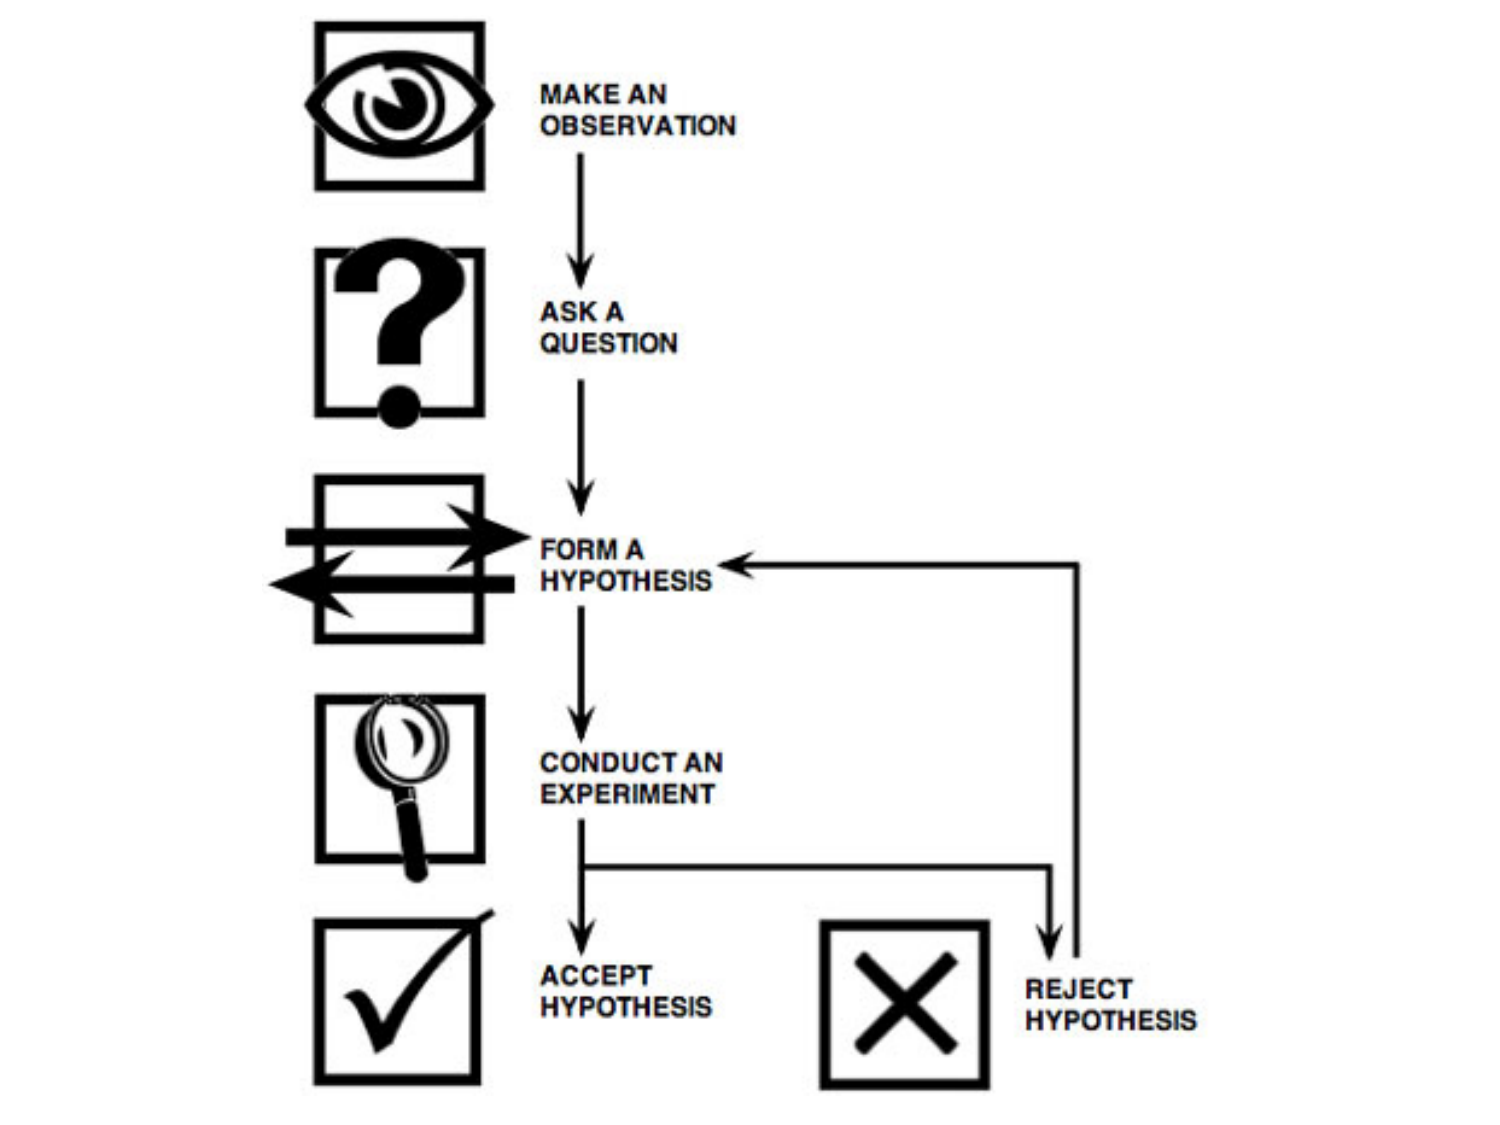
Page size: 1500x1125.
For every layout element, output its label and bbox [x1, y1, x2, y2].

picture [262, 14, 1226, 1096]
